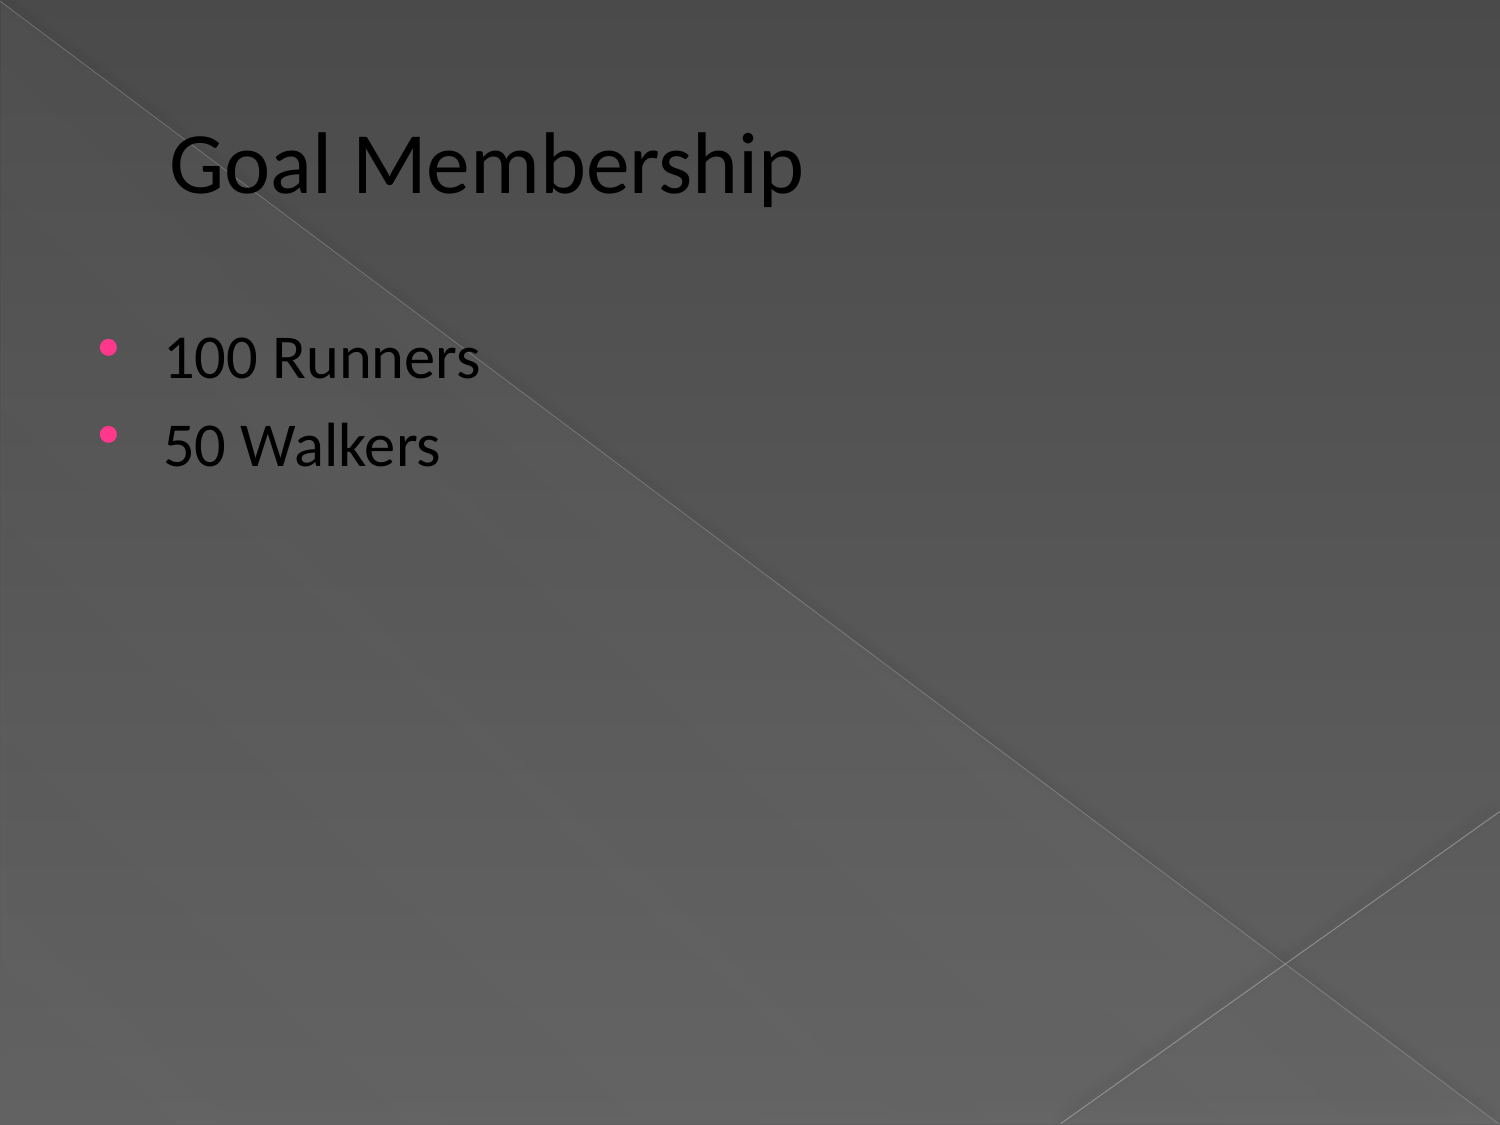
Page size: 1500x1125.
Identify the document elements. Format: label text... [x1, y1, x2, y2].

list 100 Runners 50 Walkers [75, 308, 1425, 1059]
title Goal Membership [75, 43, 1425, 274]
